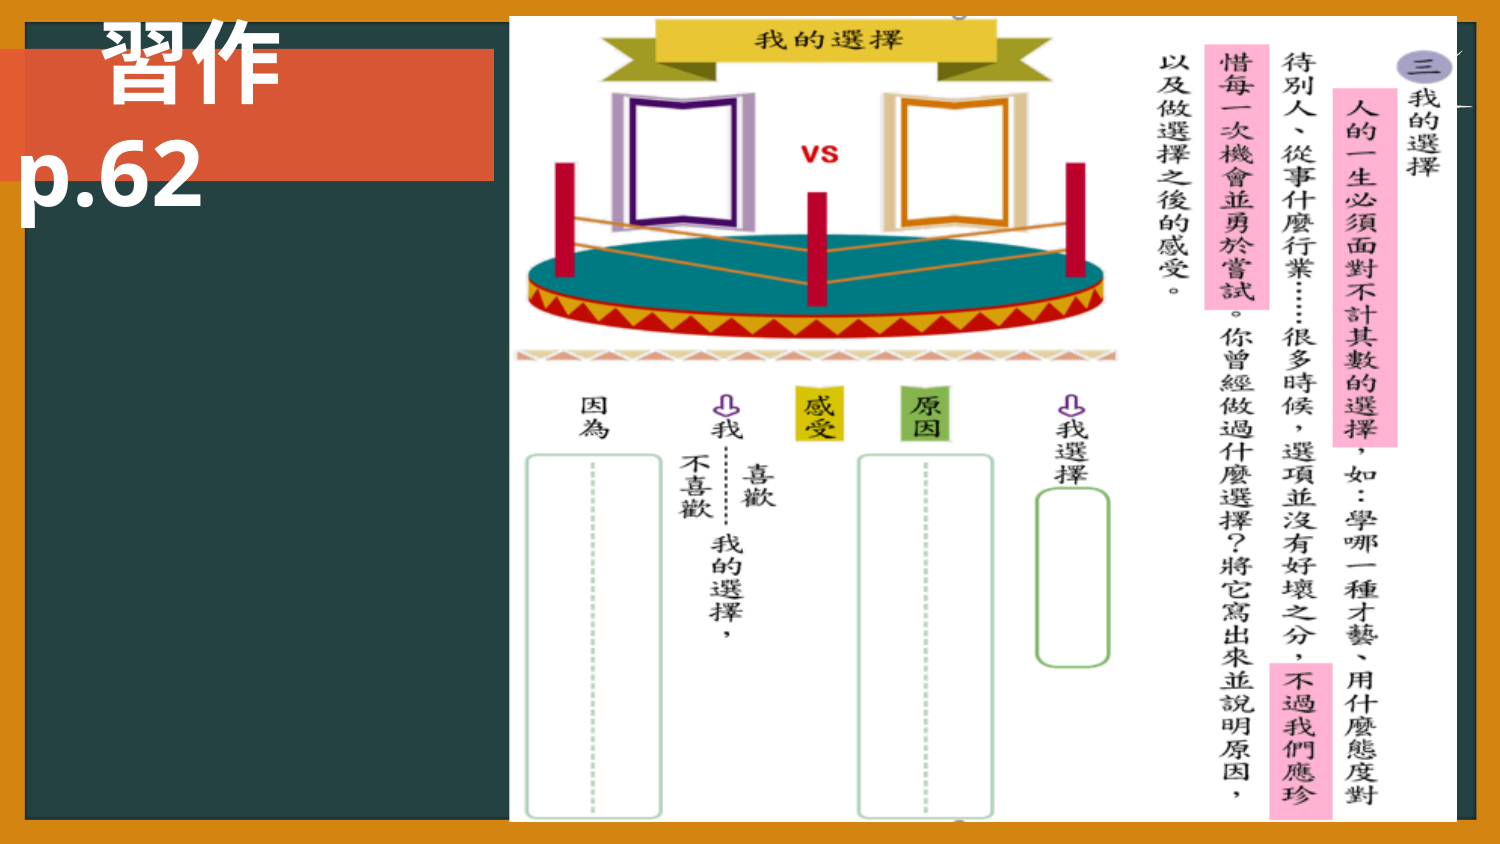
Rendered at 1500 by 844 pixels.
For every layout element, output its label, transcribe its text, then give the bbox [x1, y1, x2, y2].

picture [0, 0, 1500, 844]
text_box 習作p.62 [0, 48, 495, 182]
